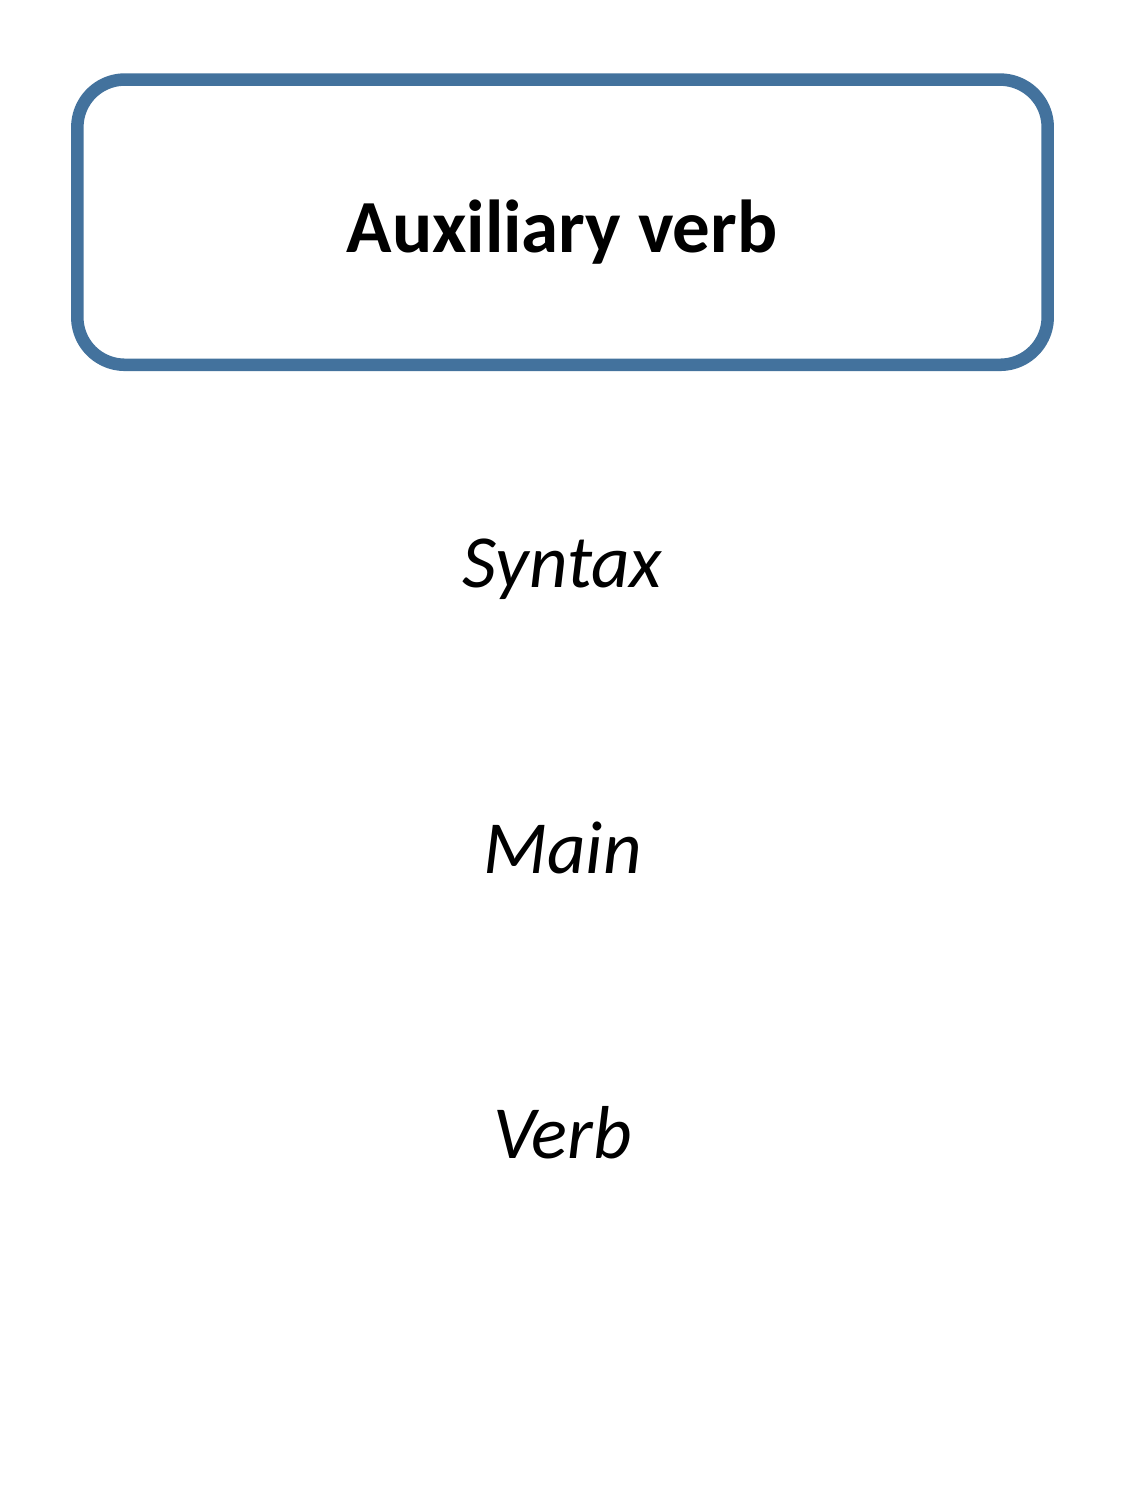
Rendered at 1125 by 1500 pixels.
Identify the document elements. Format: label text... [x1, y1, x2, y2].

list Syntax Main Verb [77, 399, 1048, 1352]
text_box Auxiliary verb [76, 78, 1049, 366]
